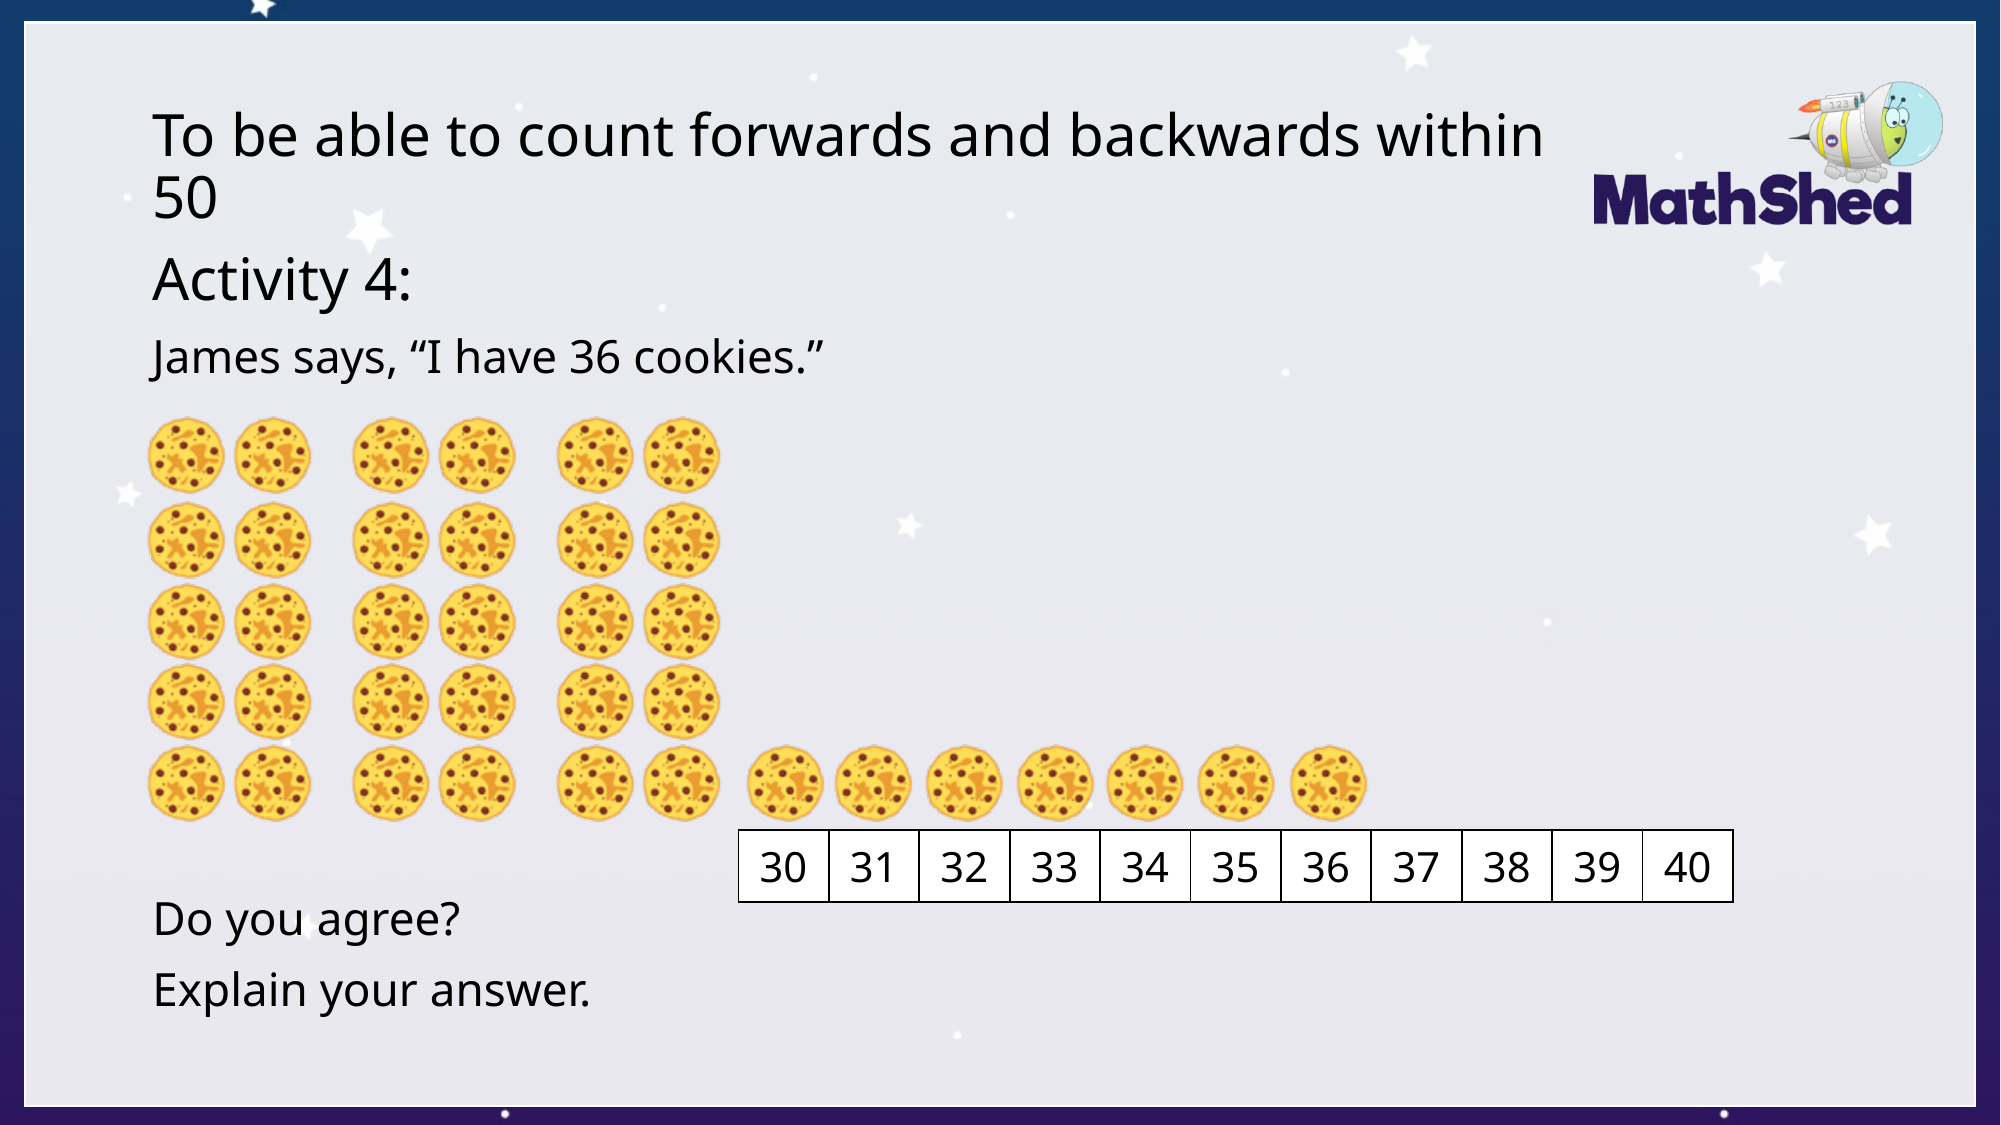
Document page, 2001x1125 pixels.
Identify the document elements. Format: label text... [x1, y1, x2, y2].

list Activity 4: James says, “I have 36 cookies.” Do you agree? Explain your answer. [137, 242, 1863, 957]
table_header 30 [739, 849, 828, 901]
table_header 37 [1372, 831, 1461, 901]
table_header 39 [1553, 831, 1642, 901]
title To be able to count forwards and backwards within 50 [137, 59, 1578, 242]
table_header 33 [1011, 849, 1099, 901]
table_header 34 [1101, 849, 1190, 901]
table_header 32 [920, 849, 1009, 901]
picture [0, 0, 2001, 1125]
table_header 38 [1463, 831, 1551, 901]
table_header 36 [1282, 849, 1370, 901]
table_header 35 [1191, 849, 1280, 901]
table_header 31 [830, 849, 918, 901]
table_header 40 [1643, 831, 1732, 901]
